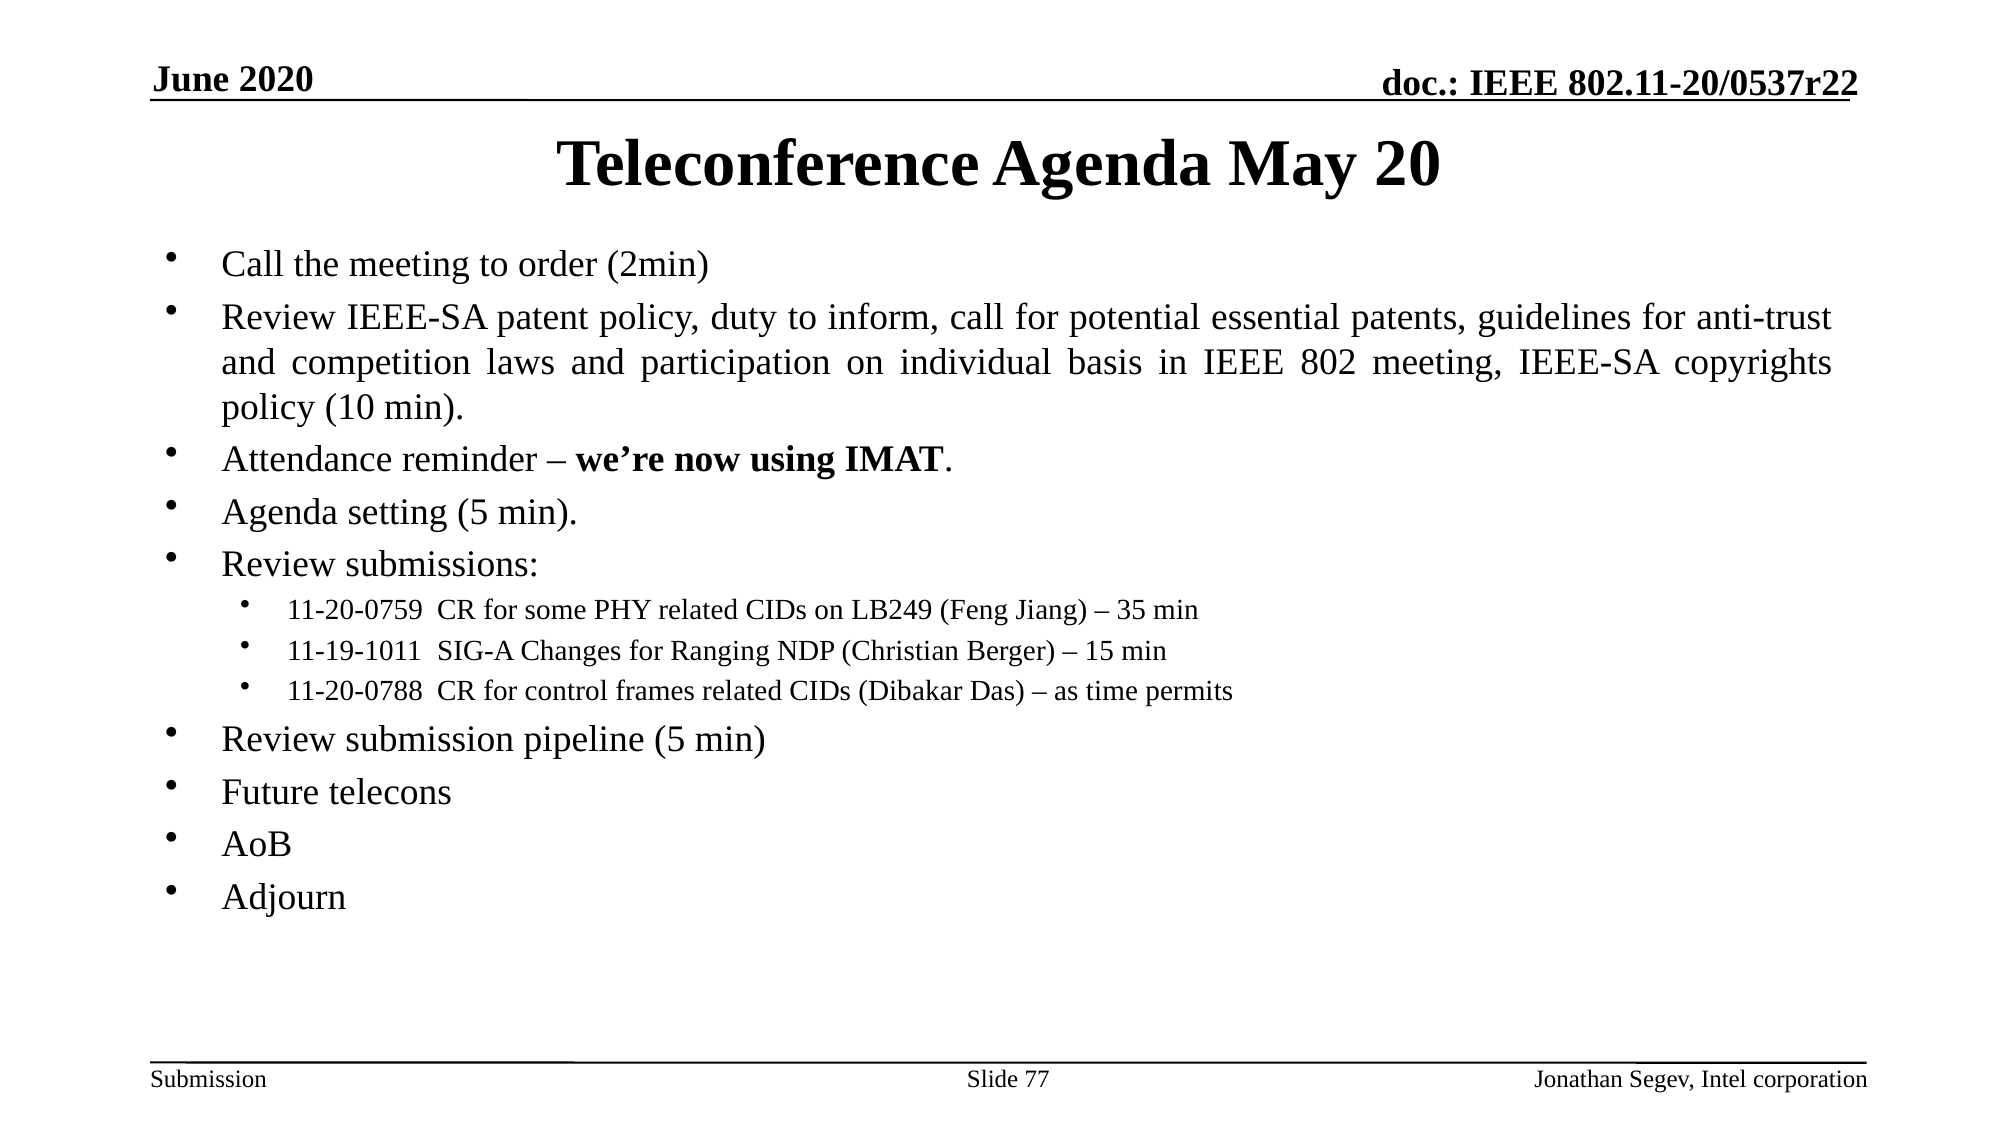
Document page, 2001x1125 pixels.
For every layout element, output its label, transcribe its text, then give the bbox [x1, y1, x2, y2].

list Call the meeting to order (2min) Review IEEE-SA patent policy, duty to inform, call for potential essential patents, guidelines for anti-trust and competition laws and participation on individual basis in IEEE 802 meeting, IEEE-SA copyrights policy (10 min). Attendance reminder – we’re now using IMAT. Agenda setting (5 min). Review submissions: 11-20-0759 CR for some PHY related CIDs on LB249 (Feng Jiang) – 35 min 11-19-1011 SIG-A Changes for Ranging NDP (Christian Berger) – 15 min 11-20-0788 CR for control frames related CIDs (Dibakar Das) – as time permits Review submission pipeline (5 min) Future telecons AoB Adjourn [149, 231, 1850, 1000]
footer Jonathan Segev, Intel corporation [1171, 1061, 1869, 1093]
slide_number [152, 54, 563, 100]
slide_number Slide 77 [950, 1061, 1067, 1123]
title Teleconference Agenda May 20 [149, 112, 1850, 205]
